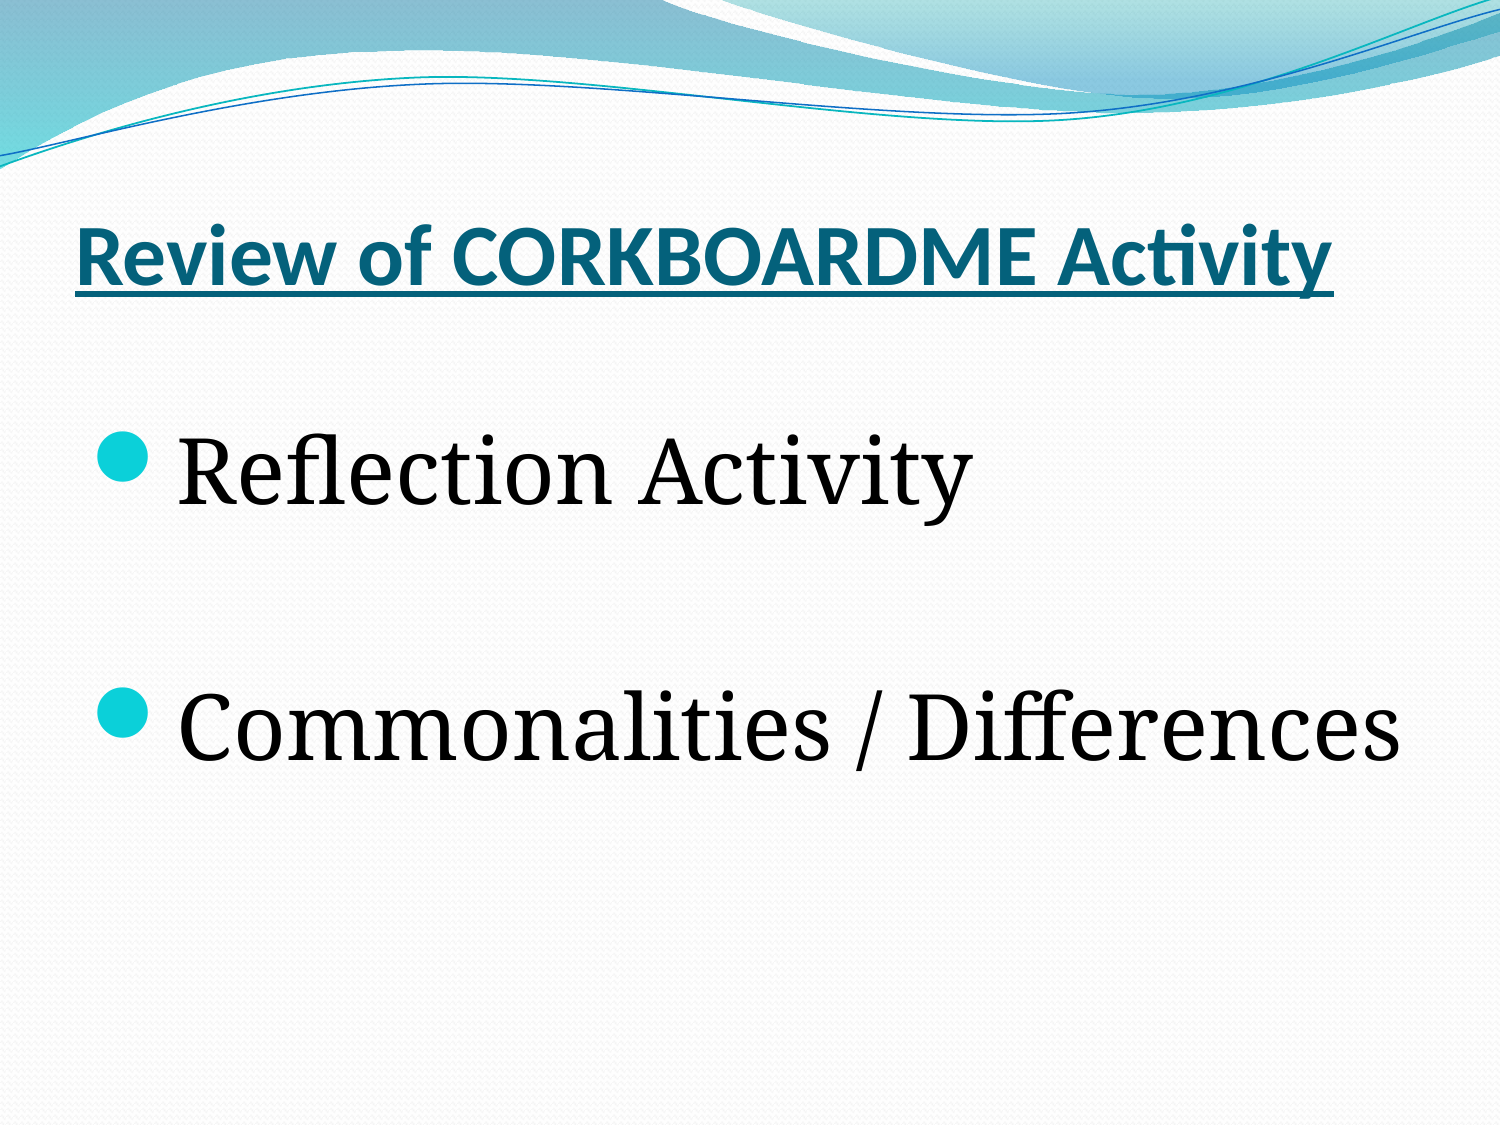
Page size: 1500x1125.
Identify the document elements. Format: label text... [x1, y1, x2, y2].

list Reflection Activity Commonalities / Differences [74, 404, 1426, 1125]
title Review of CORKBOARDME Activity [74, 115, 1426, 304]
